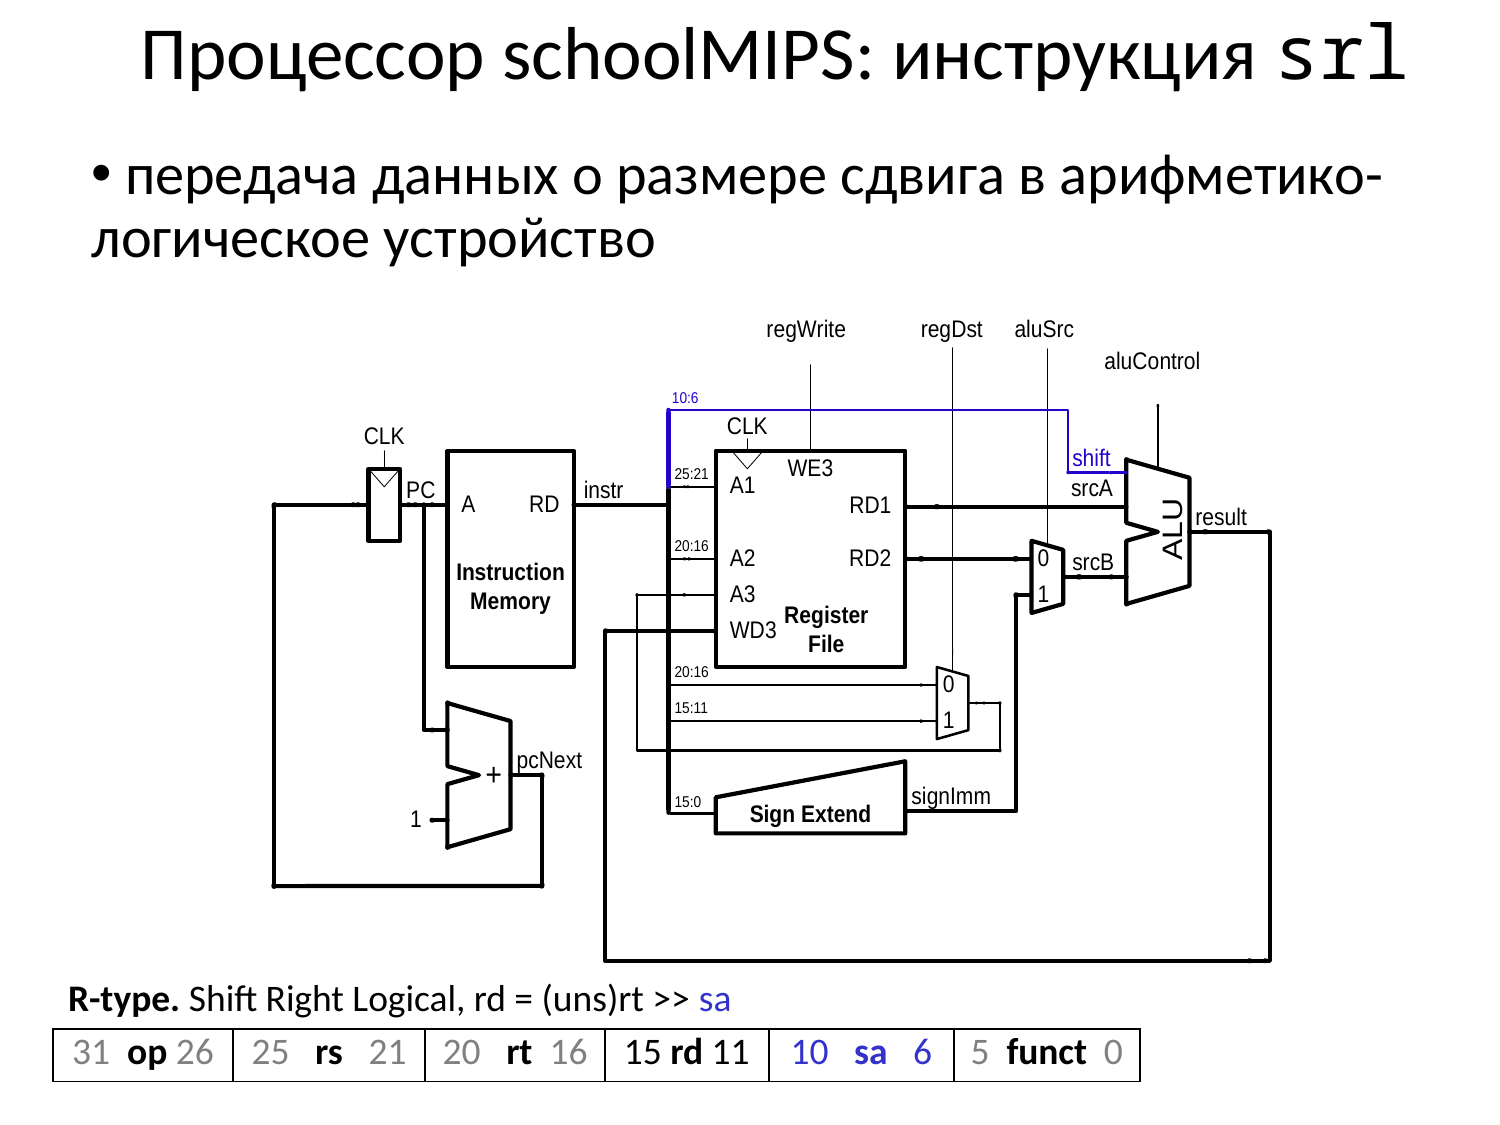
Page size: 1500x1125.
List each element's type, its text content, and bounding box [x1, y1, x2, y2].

table_cell 25 rs 21 [234, 1030, 424, 1081]
table_cell 20 rt 16 [426, 1030, 604, 1081]
table_cell 31 op 26 [54, 1030, 232, 1081]
table_cell 15 rd 11 [606, 1030, 768, 1081]
text_box передача данных о размере сдвига в арифметико-логическое устройство [76, 137, 185, 278]
text_box передача данных о размере сдвига в арифметико-логическое устройство [1323, 137, 1500, 278]
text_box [190, 88, 1318, 988]
table_cell 10 sa 6 [770, 1030, 953, 1081]
title Процессор schoolMIPS: инструкция srl [100, 9, 1451, 90]
table_cell 5 funct 0 [955, 1030, 1139, 1081]
table_header R-type. Shift Right Logical, rd = (uns)rt >> sa [53, 976, 1140, 1028]
